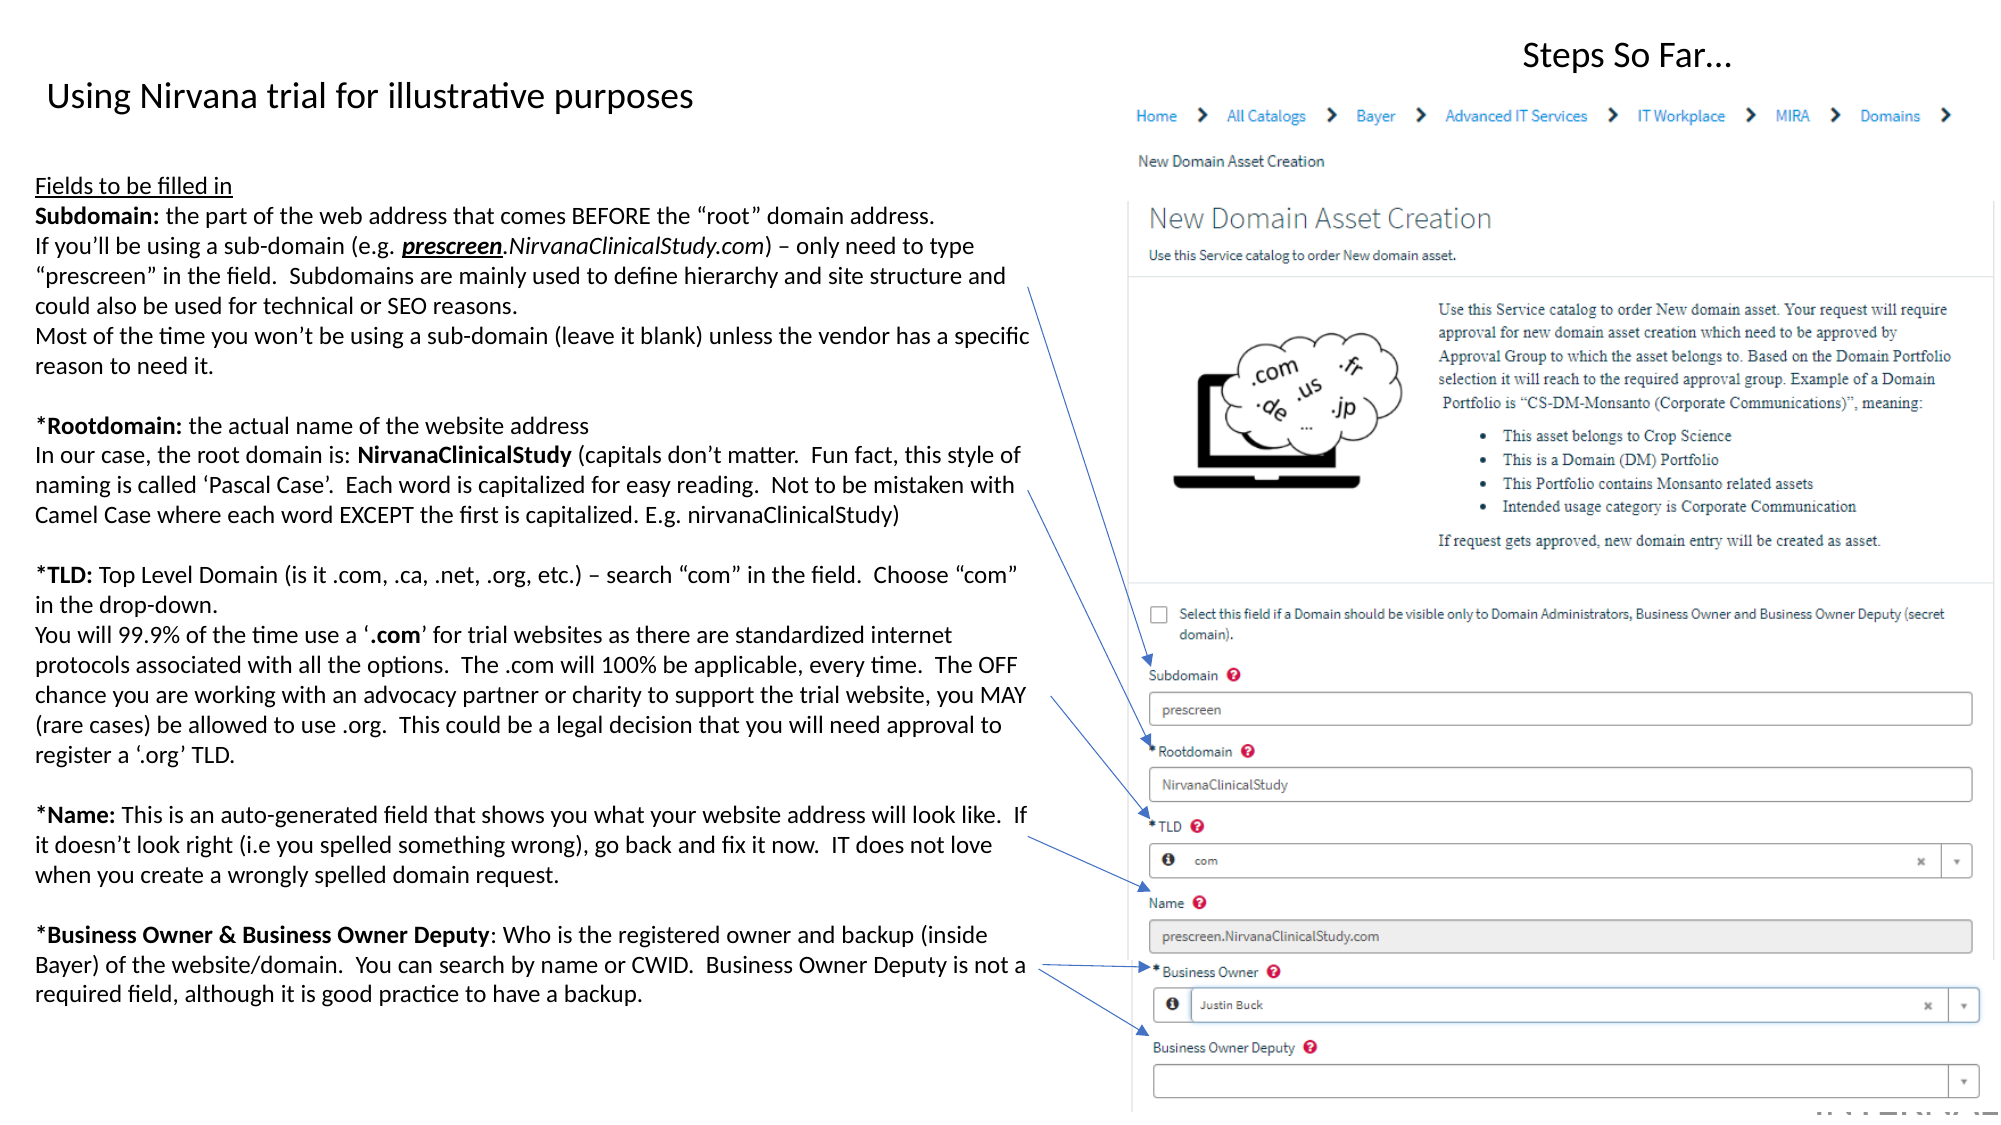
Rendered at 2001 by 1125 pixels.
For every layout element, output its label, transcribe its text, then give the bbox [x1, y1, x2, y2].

text_box Using Nirvana trial for illustrative purposes [31, 63, 710, 124]
picture [1110, 97, 1977, 185]
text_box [1027, 286, 1151, 490]
text_box Fields to be filled in Subdomain: the part of the web address that comes BEFORE the “root” domain address. If you’ll be using a sub-domain (e.g. prescreen.NirvanaClinicalStudy.com) – only need to type “prescreen” in the field. Subdomains are mainly used to define hierarchy and site structure and could also be used for technical or SEO reasons. Most of the time you won’t be using a sub-domain (leave it blank) unless the vendor has a specific reason to need it. *Rootdomain: the actual name of the website address In our case, the root domain is: NirvanaClinicalStudy (capitals don’t matter. Fun fact, this style of naming is called ‘Pascal Case’. Each word is capitalized for easy reading. Not to be mistaken with Camel Case where each word EXCEPT the first is capitalized. E.g. nirvanaClinicalStudy) *TLD: Top Level Domain (is it .com, .ca, .net, .org, etc.) – search “com” in the field. Choose “com” in the drop-down. You will 99.9% of the time use a ‘.com’ for trial websites as there are standardized internet protocols associated with all the options. The .com will 100% be applicable, every time. The OFF chance you are working with an advocacy partner or charity to support the trial website, you MAY (rare cases) be allowed to use .org. This could be a legal decision that you will need approval to register a ‘.org’ TLD. *Name: This is an auto-generated field that shows you what your website address will look like. If it doesn’t look right (i.e you spelled something wrong), go back and fix it now. IT does not love when you create a wrongly spelled domain request. *Business Owner & Business Owner Deputy: Who is the registered owner and backup (inside Bayer) of the website/domain. You can search by name or CWID. Business Owner Deputy is not a required field, although it is good practice to have a backup. [20, 162, 1051, 1016]
picture [1123, 201, 2000, 1112]
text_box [1027, 490, 1151, 748]
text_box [1050, 695, 1151, 820]
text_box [1038, 968, 1150, 1037]
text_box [1027, 836, 1152, 892]
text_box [1042, 964, 1151, 968]
text_box Steps So Far… [1507, 23, 1748, 83]
